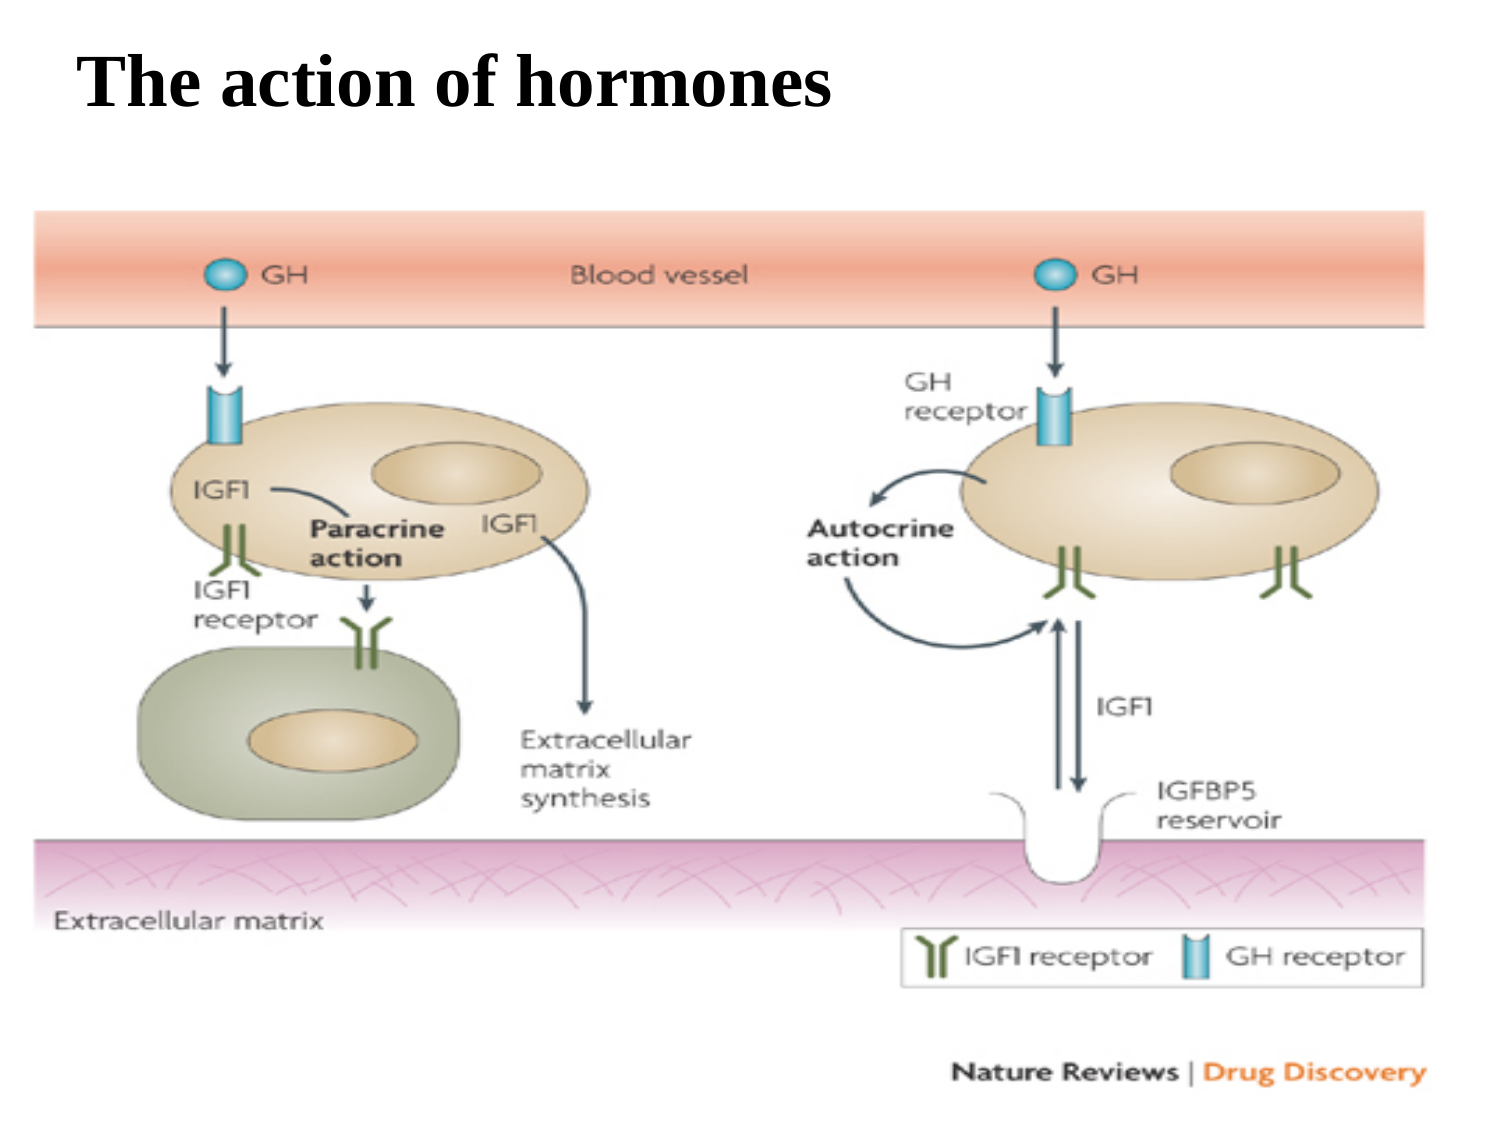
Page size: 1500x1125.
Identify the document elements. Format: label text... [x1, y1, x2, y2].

picture [29, 207, 1436, 1095]
title The action of hormones [76, 31, 1427, 206]
